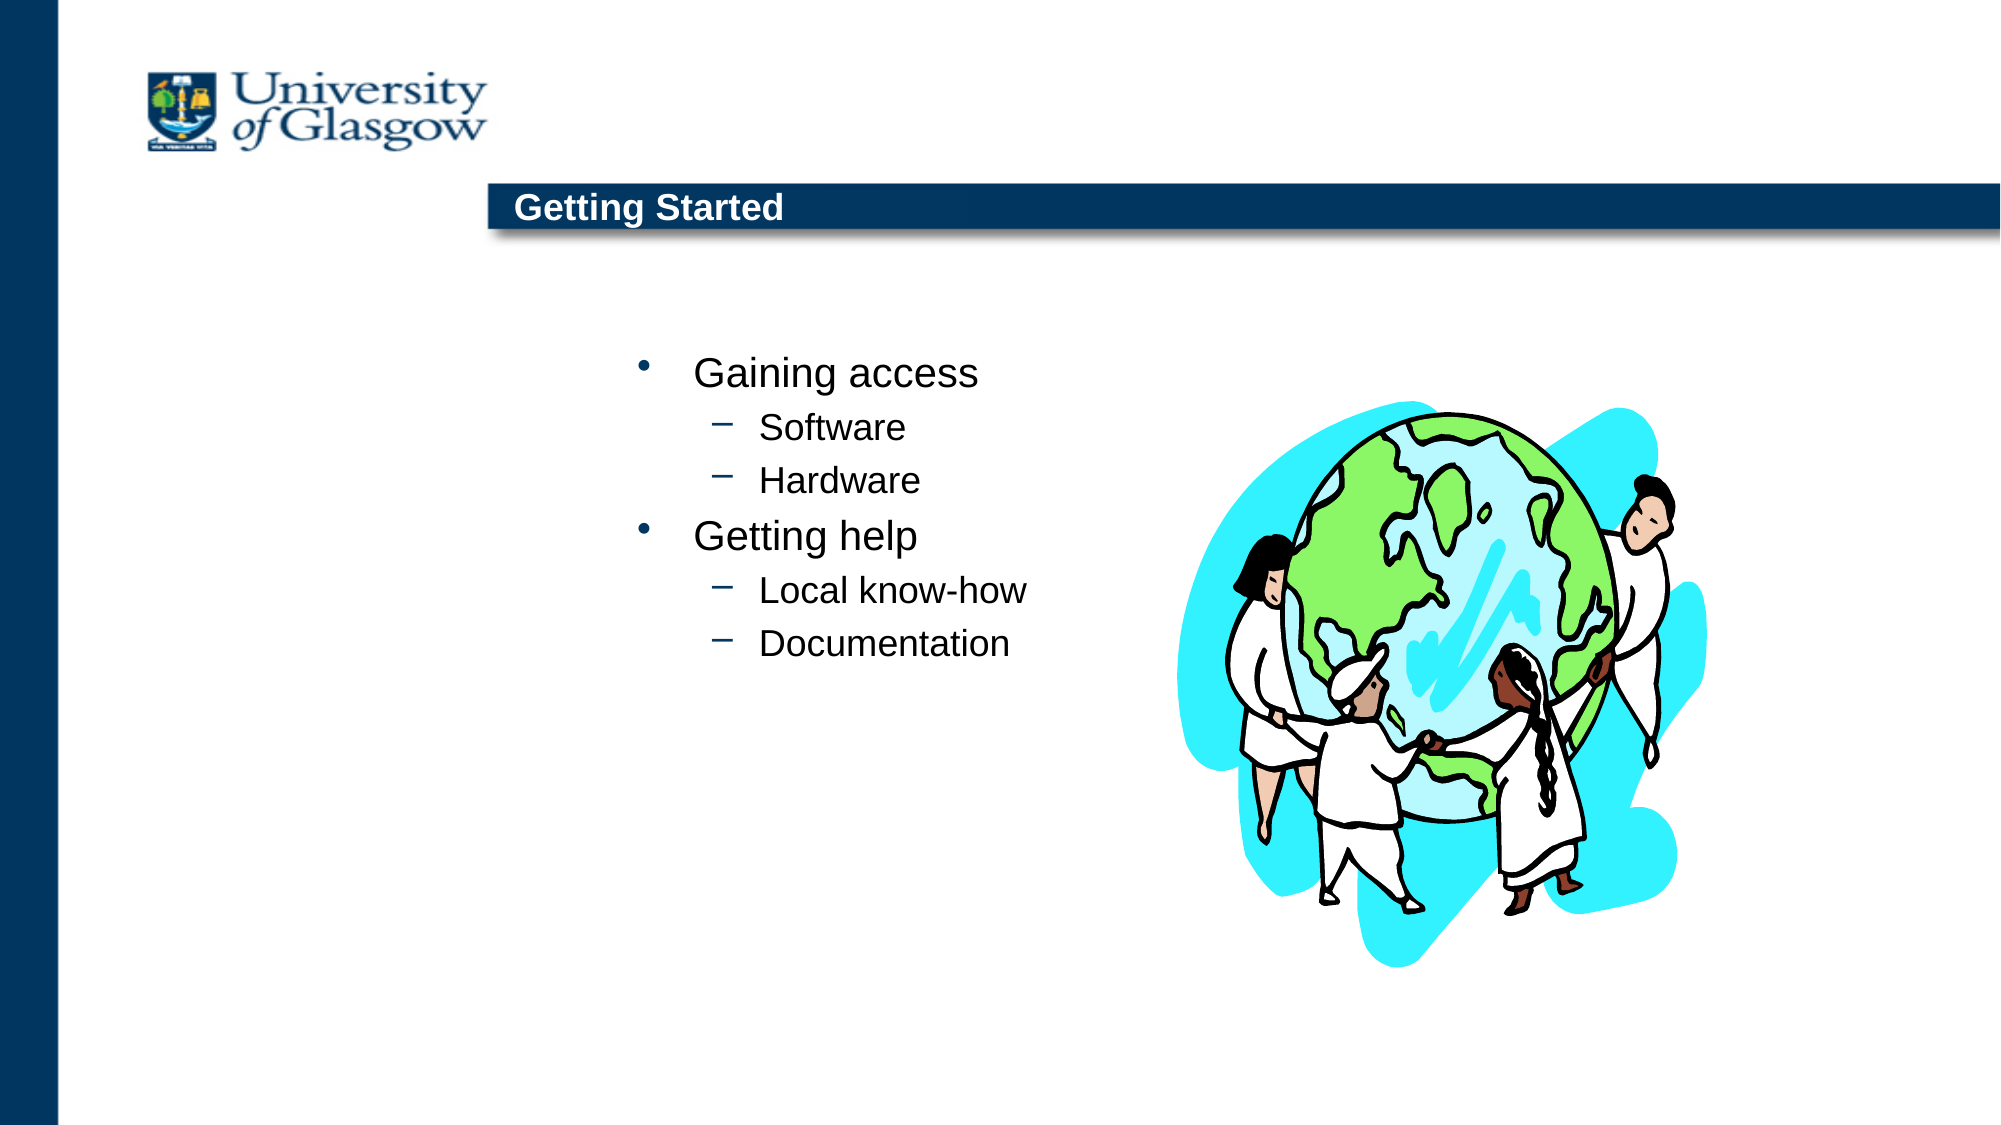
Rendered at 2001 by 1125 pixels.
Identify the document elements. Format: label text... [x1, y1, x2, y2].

list Gaining access Software Hardware Getting help Local know-how Documentation [622, 338, 1155, 1037]
picture [0, 0, 2001, 1125]
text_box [1175, 400, 1709, 975]
title Getting Started [498, 146, 1858, 265]
